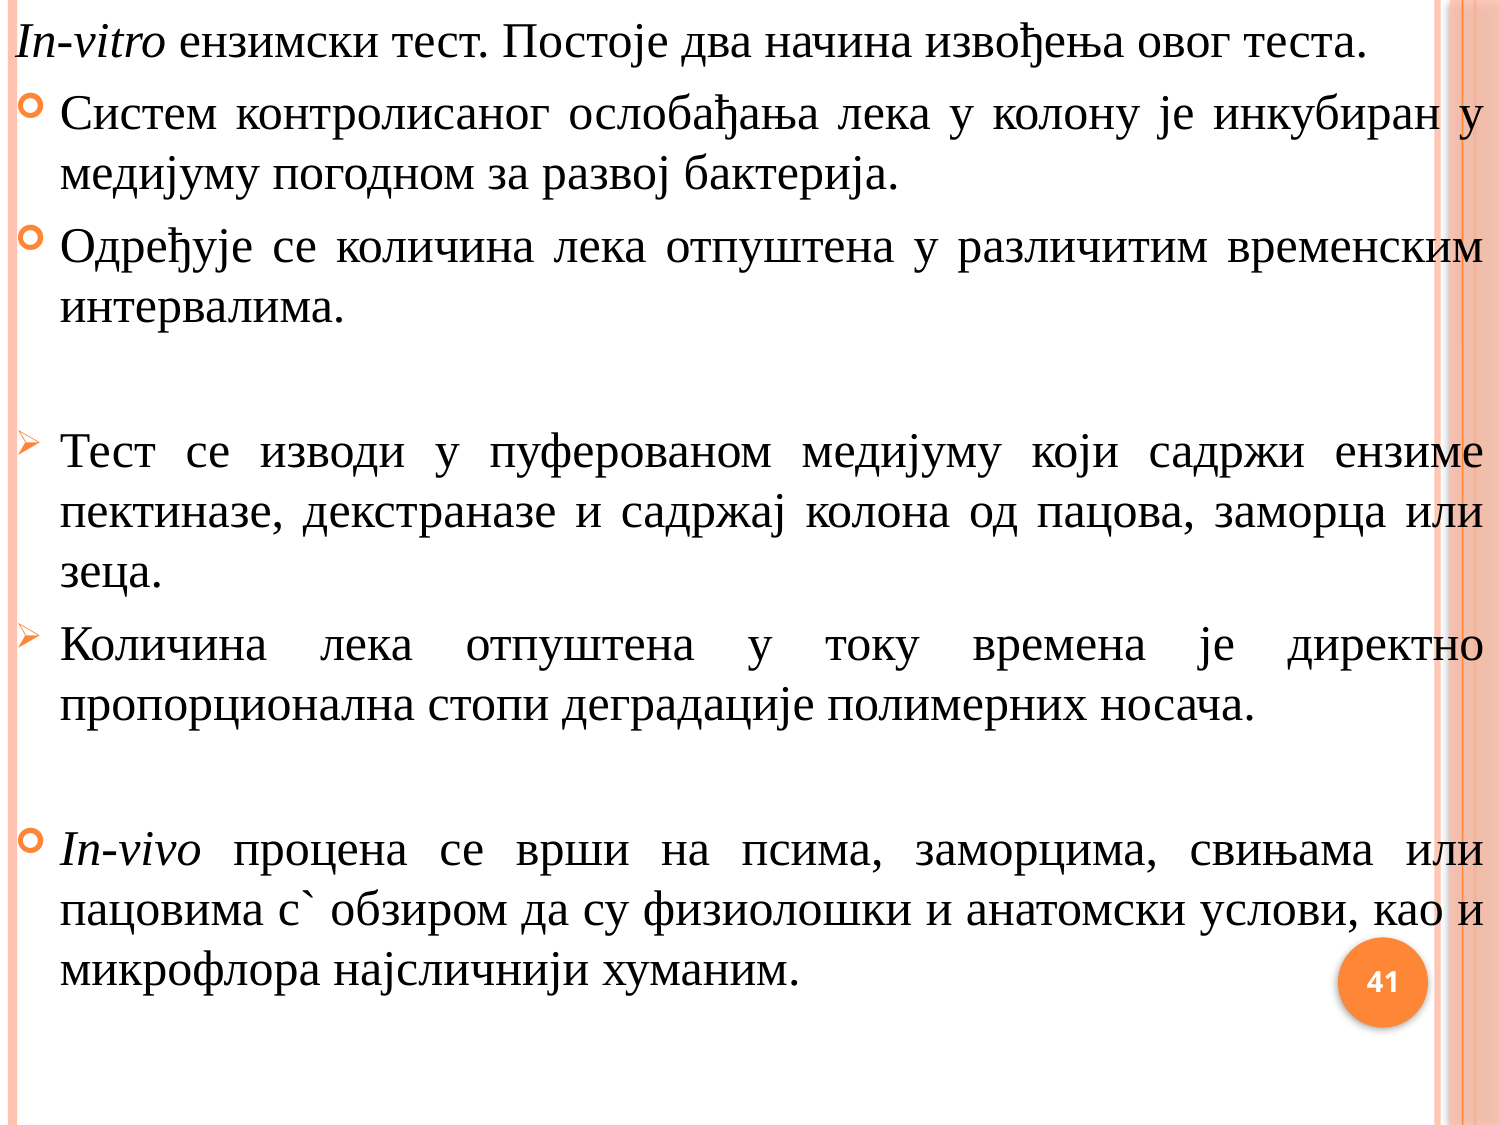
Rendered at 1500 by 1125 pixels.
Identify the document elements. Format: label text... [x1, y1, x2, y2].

slide_number 41 [1333, 940, 1434, 1026]
list In-vitro ензимски тест. Постоје два начина извођења овог теста. Систем контролисаног ослобађања лека у колону је инкубиран у медијуму погодном за развој бактерија. Одређује се количина лека отпуштена у различитим временским интервалима. Тест се изводи у пуферованом медијуму који садржи ензиме пектиназе, декстраназе и садржај колона од пацова, заморца или зеца. Количина лека отпуштена у току времена је директно пропорционална стопи деградације полимерних носача. In-vivo процена се врши на псима, заморцима, свињама или пацовима с` обзиром да су физиолошки и анатомски услови, као и микрофлора најсличнији хуманим. [0, 0, 1500, 1125]
